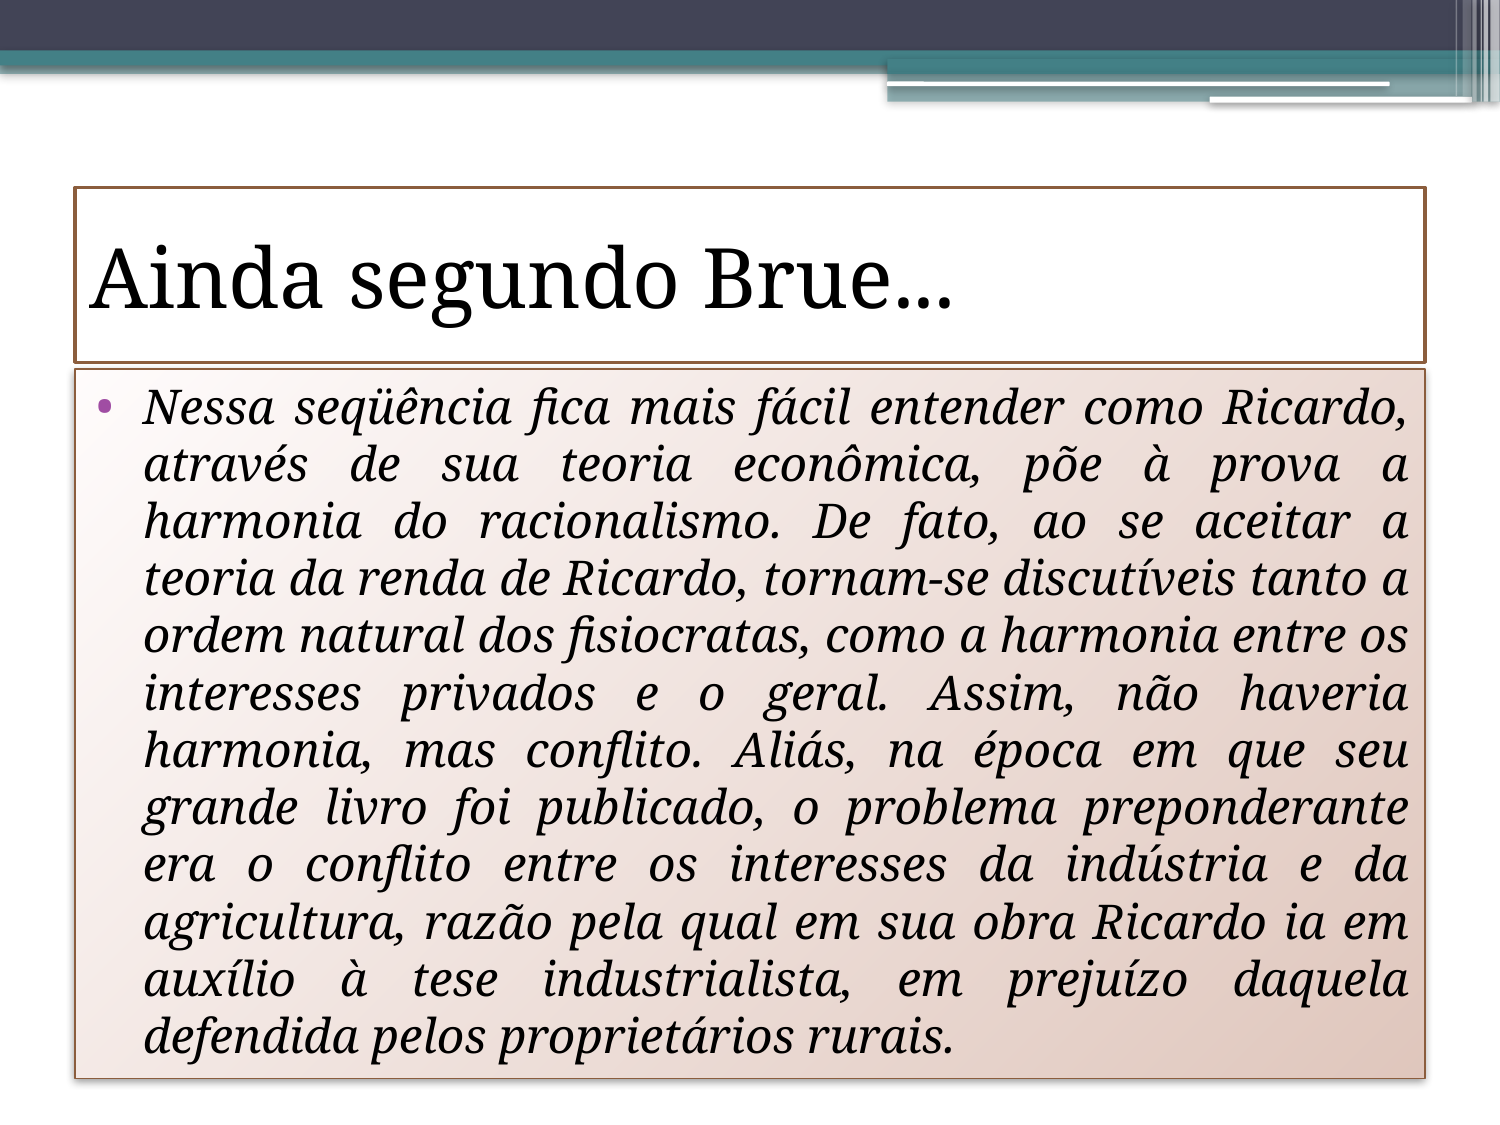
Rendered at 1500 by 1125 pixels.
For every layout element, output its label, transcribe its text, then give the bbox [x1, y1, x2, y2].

title Ainda segundo Brue... [73, 186, 1427, 364]
list Nessa seqüência fica mais fácil entender como Ricardo, através de sua teoria econômica, põe à prova a harmonia do racionalismo. De fato, ao se aceitar a teoria da renda de Ricardo, tornam-se discutíveis tanto a ordem natural dos fisiocratas, como a harmonia entre os interesses privados e o geral. Assim, não haveria harmonia, mas conflito. Aliás, na época em que seu grande livro foi publicado, o problema preponderante era o conflito entre os interesses da indústria e da agricultura, razão pela qual em sua obra Ricardo ia em auxílio à tese industrialista, em prejuízo daquela defendida pelos proprietários rurais. [74, 368, 1426, 1079]
